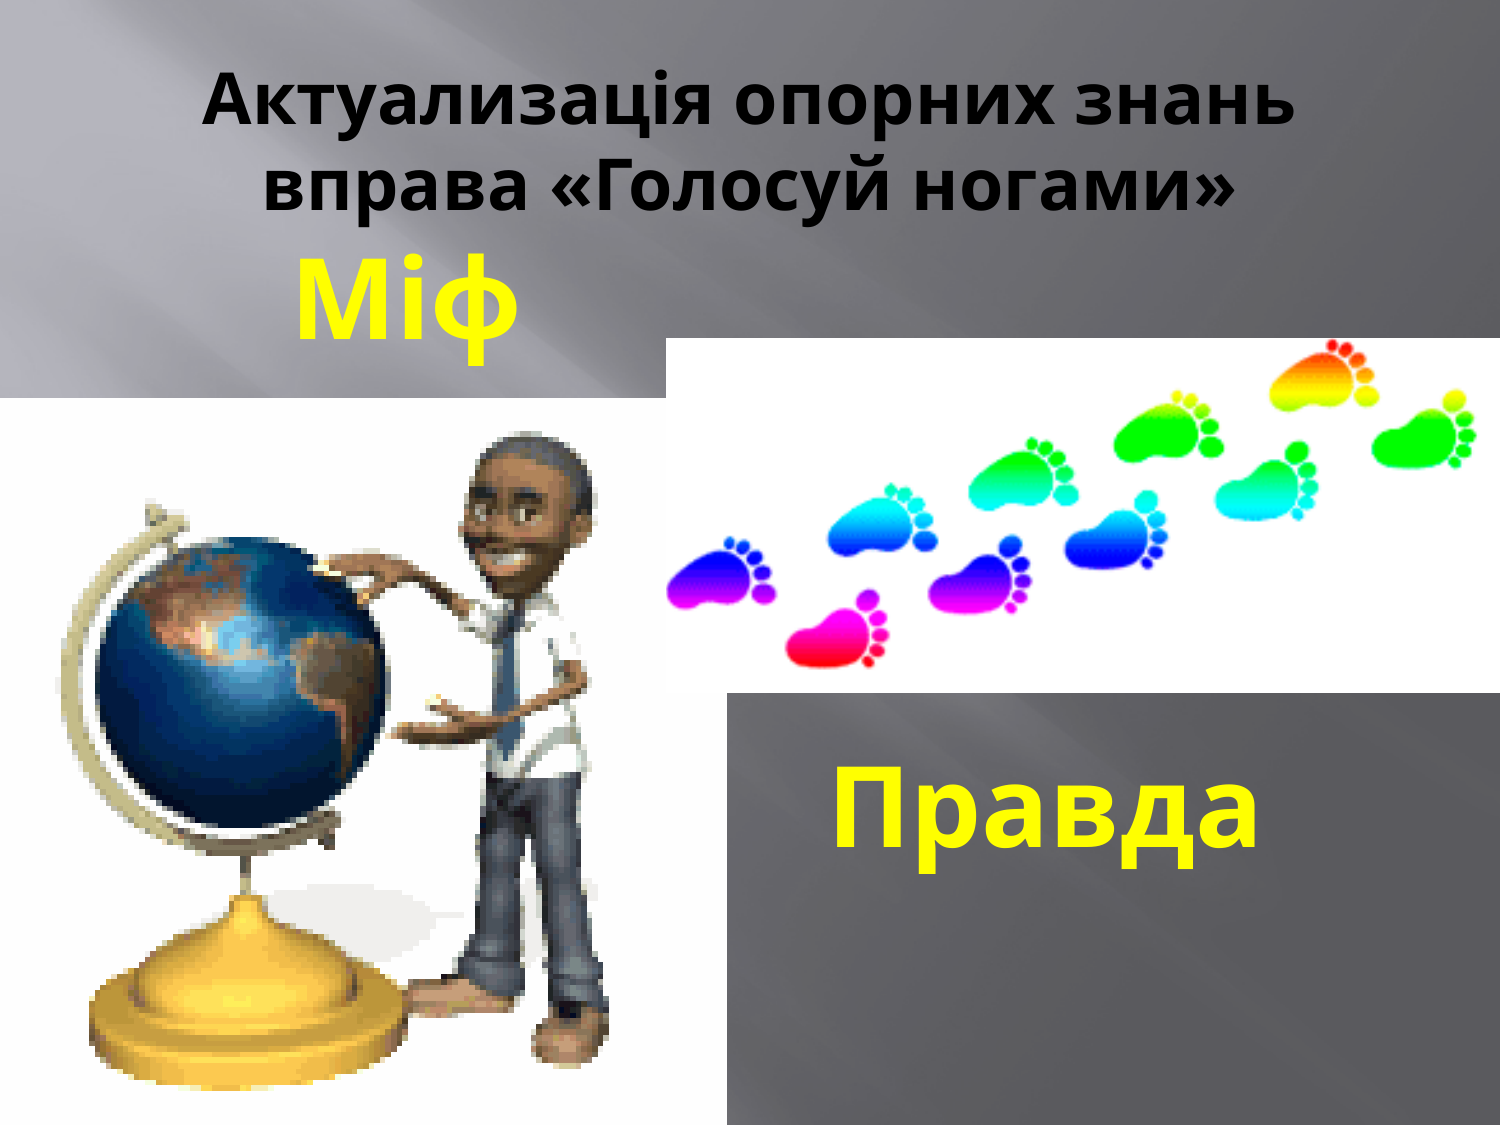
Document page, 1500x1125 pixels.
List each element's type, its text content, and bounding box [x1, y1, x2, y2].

picture [0, 337, 1500, 1125]
title Актуализація опорних знань вправа «Голосуй ногами» [75, 45, 1425, 233]
text_box Міф [275, 219, 538, 370]
text_box Правда [808, 735, 1292, 878]
